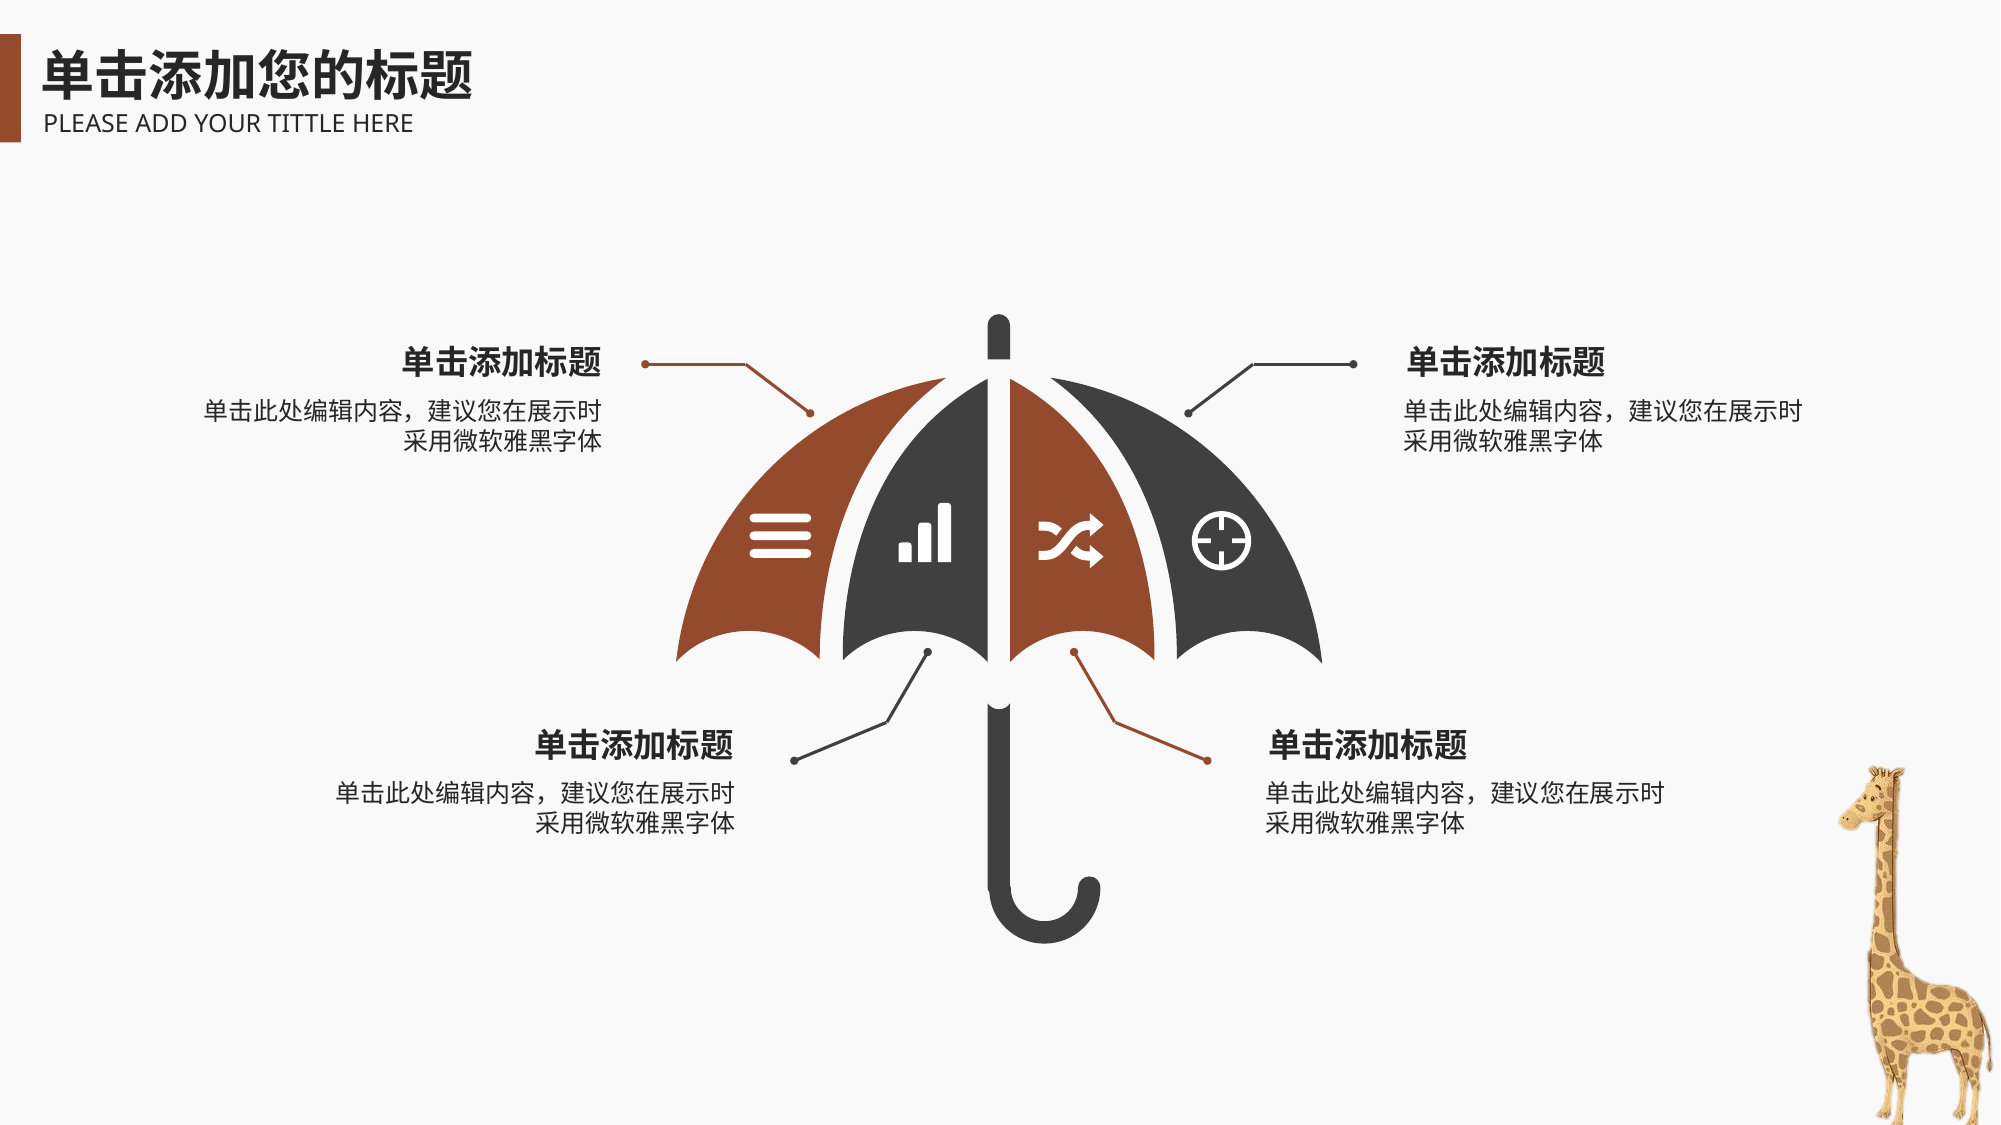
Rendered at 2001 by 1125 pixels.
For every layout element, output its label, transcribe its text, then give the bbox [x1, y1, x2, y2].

text_box [1010, 378, 1155, 662]
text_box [1188, 364, 1354, 414]
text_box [25, 34, 516, 146]
text_box [749, 548, 812, 558]
text_box [987, 703, 1101, 944]
text_box [937, 502, 952, 563]
text_box [676, 377, 947, 662]
text_box 单击此处编辑内容，建议您在展示时采用微软雅黑字体 [1403, 395, 1814, 456]
picture [1813, 735, 2001, 1125]
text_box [1058, 681, 1224, 731]
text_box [645, 364, 811, 414]
text_box [842, 378, 988, 662]
text_box [918, 522, 932, 563]
text_box 单击添加标题 [1391, 339, 1722, 383]
text_box [1070, 544, 1104, 569]
text_box [987, 314, 1011, 360]
text_box [1038, 513, 1104, 560]
text_box [1191, 511, 1252, 571]
text_box [749, 531, 812, 541]
text_box 单击添加标题 [286, 339, 617, 383]
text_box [778, 681, 944, 731]
text_box 单击此处编辑内容，建议您在展示时采用微软雅黑字体 [191, 395, 604, 456]
text_box [749, 513, 812, 523]
text_box [1050, 377, 1323, 664]
text_box 单击此处编辑内容，建议您在展示时采用微软雅黑字体 [323, 777, 736, 838]
text_box 单击此处编辑内容，建议您在展示时采用微软雅黑字体 [1265, 777, 1676, 838]
text_box 单击添加标题 [418, 722, 749, 766]
text_box [898, 542, 912, 563]
text_box 单击添加标题 [1253, 722, 1584, 766]
